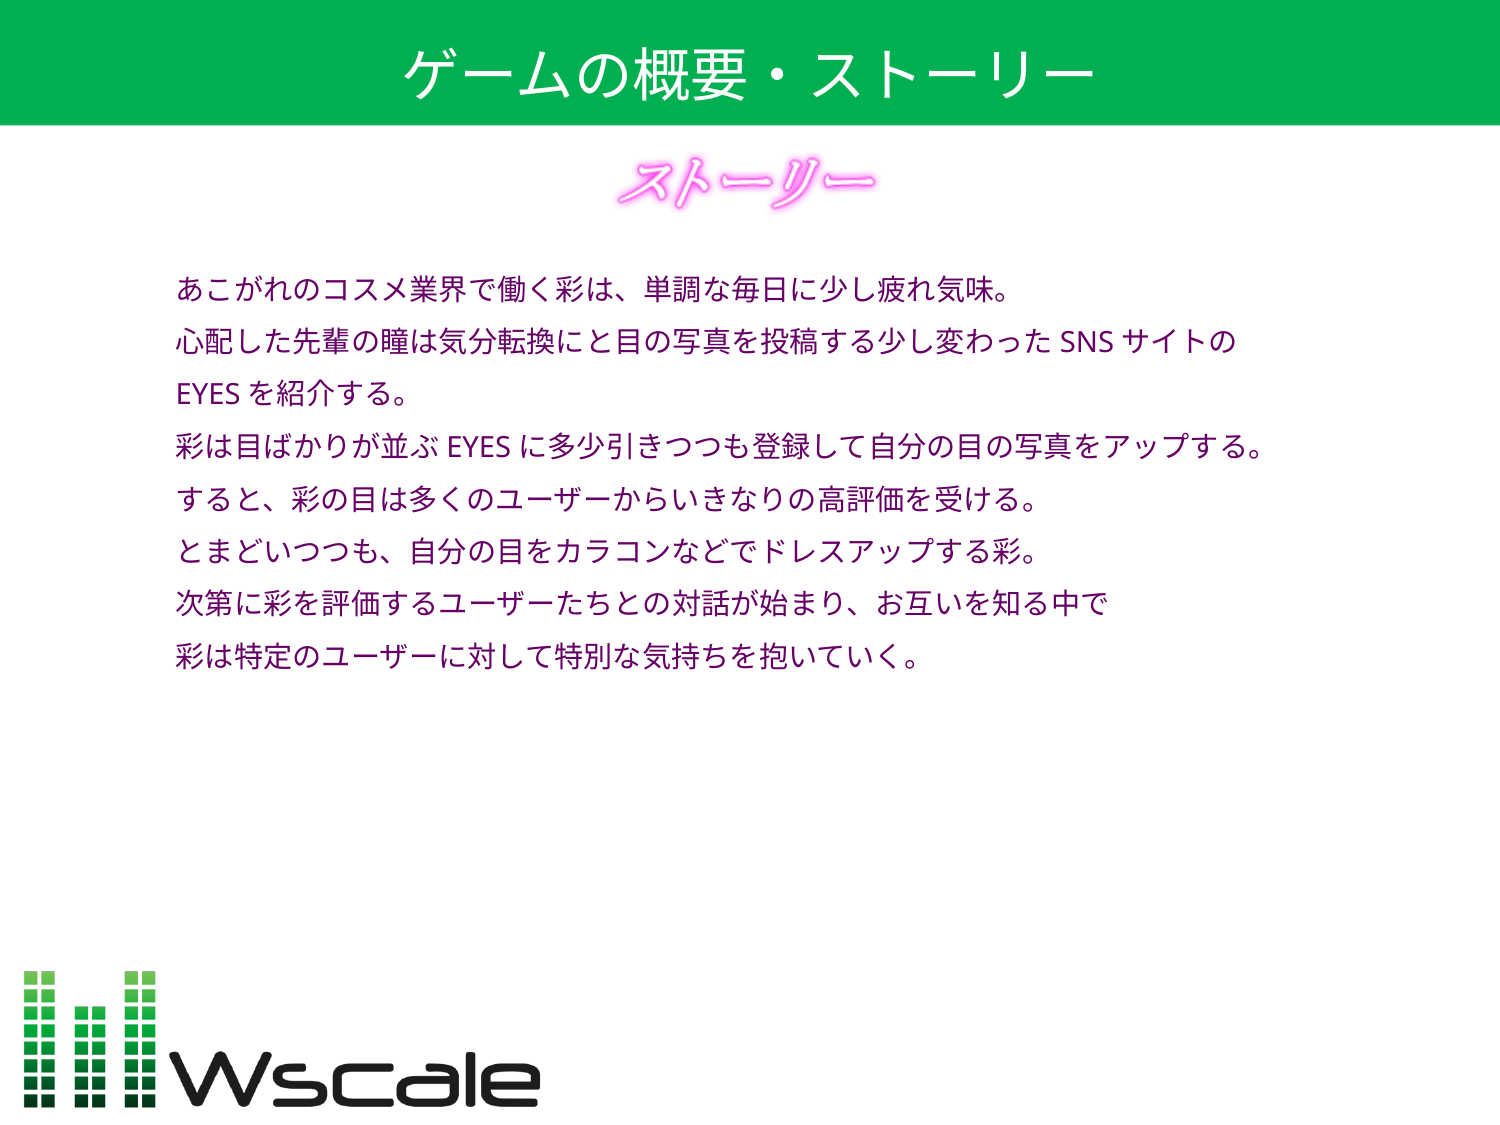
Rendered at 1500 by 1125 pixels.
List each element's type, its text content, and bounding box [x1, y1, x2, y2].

text_box あこがれのコスメ業界で働く彩は、単調な毎日に少し疲れ気味。 心配した先輩の瞳は気分転換にと目の写真を投稿する少し変わったSNSサイトの EYESを紹介する。 彩は目ばかりが並ぶEYESに多少引きつつも登録して自分の目の写真をアップする。 すると、彩の目は多くのユーザーからいきなりの高評価を受ける。 とまどいつつも、自分の目をカラコンなどでドレスアップする彩。 次第に彩を評価するユーザーたちとの対話が始まり、お互いを知る中で 彩は特定のユーザーに対して特別な気持ちを抱いていく。 [160, 243, 1306, 988]
text_box ゲームの概要・ストーリー [74, 30, 1425, 117]
picture [586, 125, 914, 245]
picture [0, 954, 561, 1125]
